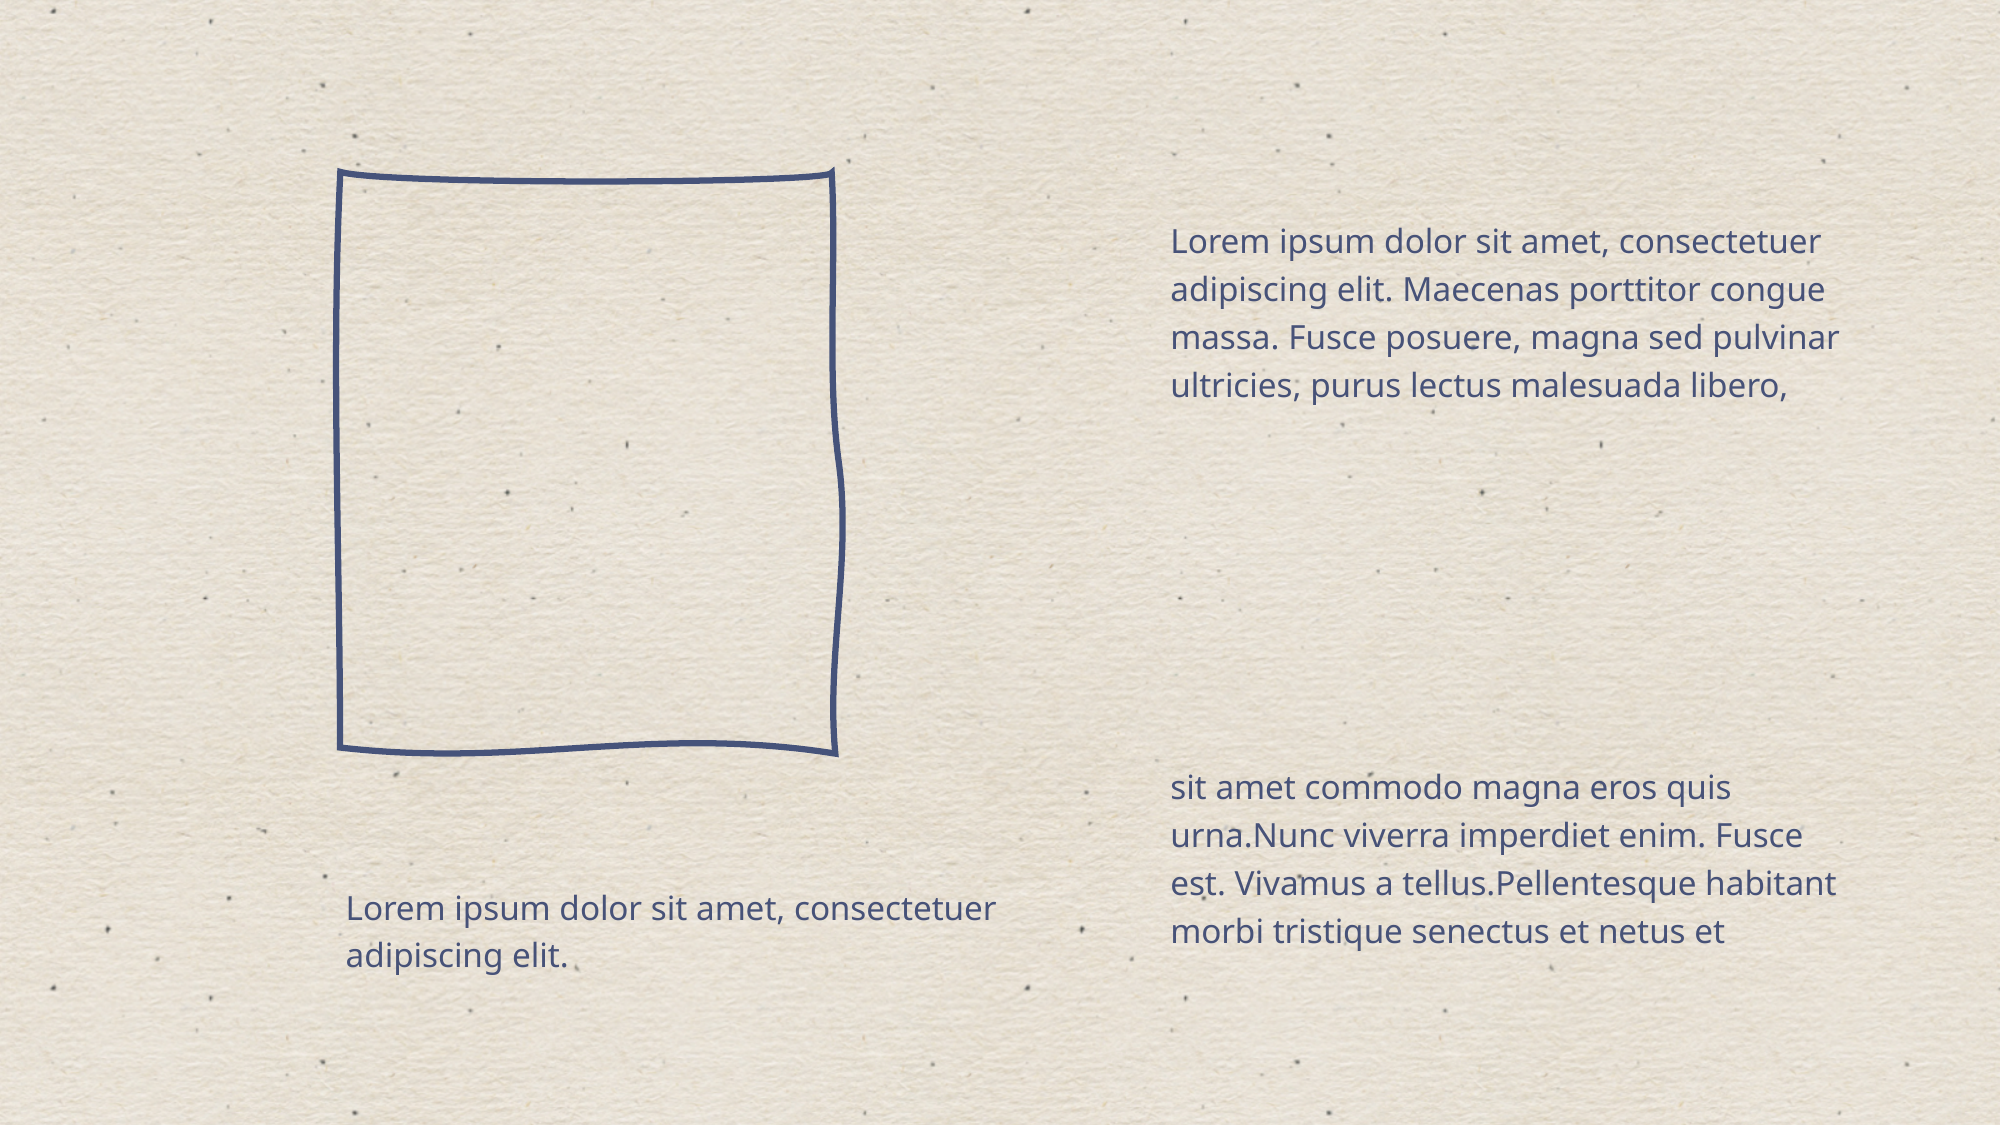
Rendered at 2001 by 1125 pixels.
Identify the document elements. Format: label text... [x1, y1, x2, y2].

picture [0, 0, 2000, 1125]
text_box sit amet commodo magna eros quis urna.Nunc viverra imperdiet enim. Fusce est. Vivamus a tellus.Pellentesque habitant morbi tristique senectus et netus et [1164, 751, 1853, 956]
text_box Lorem ipsum dolor sit amet, consectetuer adipiscing elit. Maecenas porttitor congue massa. Fusce posuere, magna sed pulvinar ultricies, purus lectus malesuada libero, [1164, 205, 1853, 410]
text_box Lorem ipsum dolor sit amet, consectetuer adipiscing elit. [339, 872, 1063, 981]
text_box [336, 171, 843, 754]
